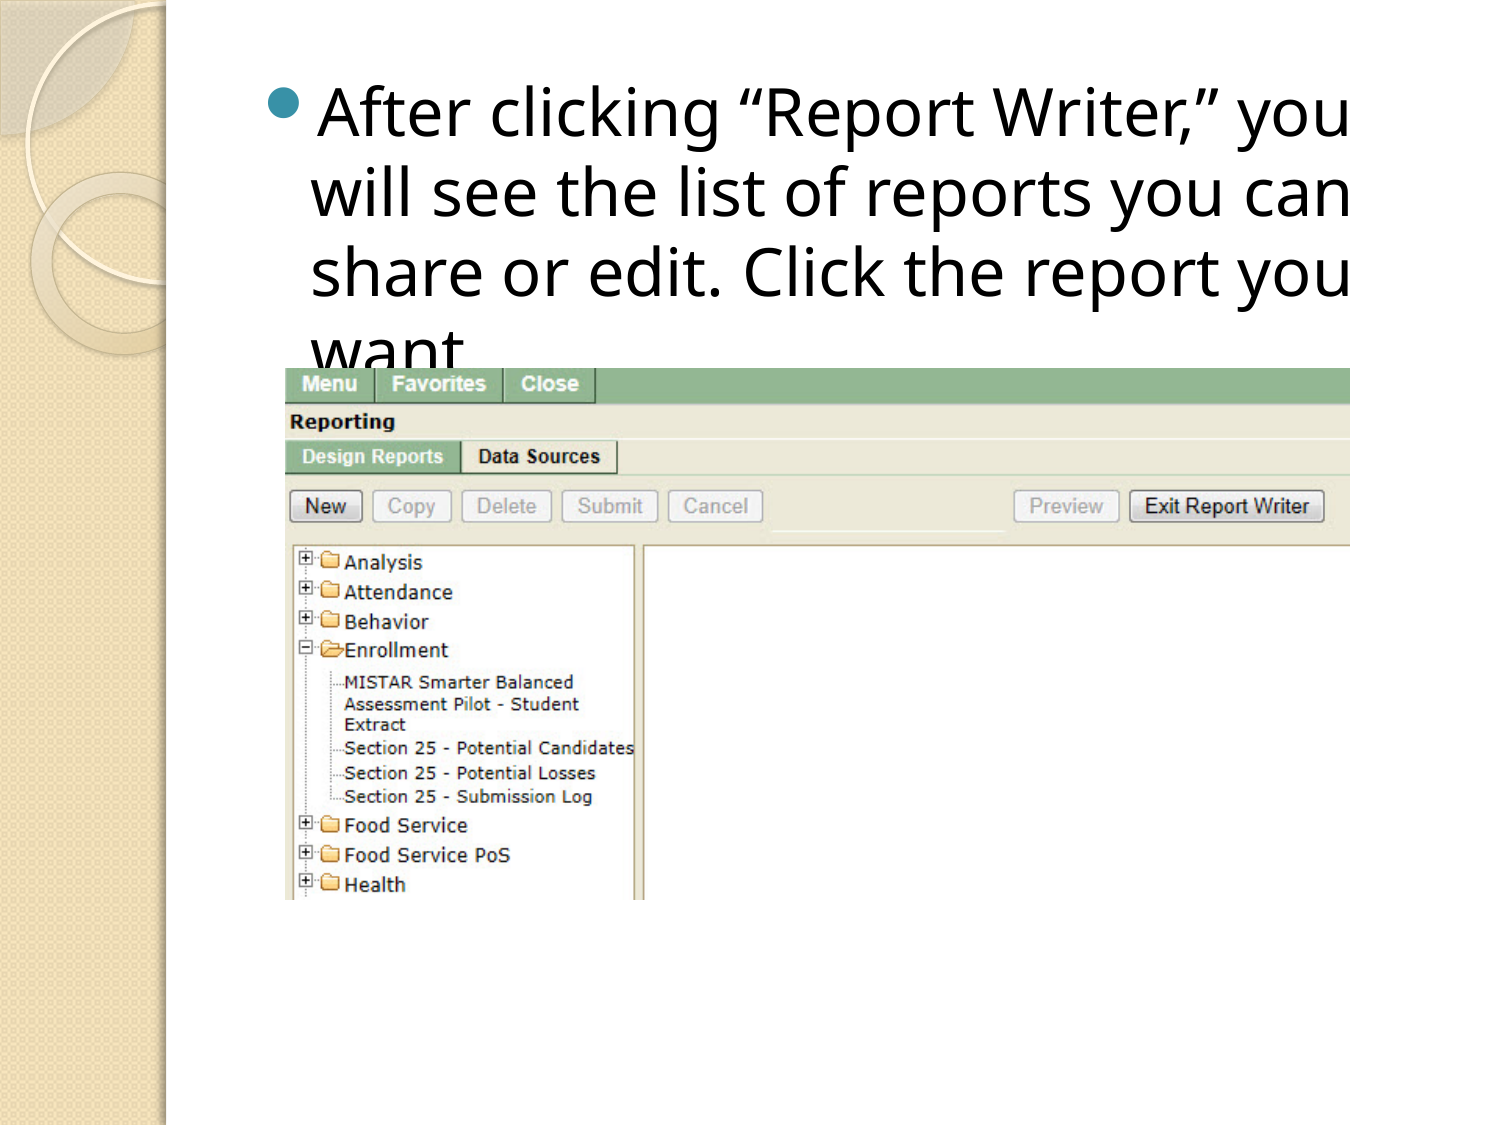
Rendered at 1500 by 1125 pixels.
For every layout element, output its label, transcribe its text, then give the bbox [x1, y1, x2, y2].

list After clicking “Report Writer,” you will see the list of reports you can share or edit. Click the report you want. [235, 62, 1466, 363]
picture [285, 368, 1351, 901]
